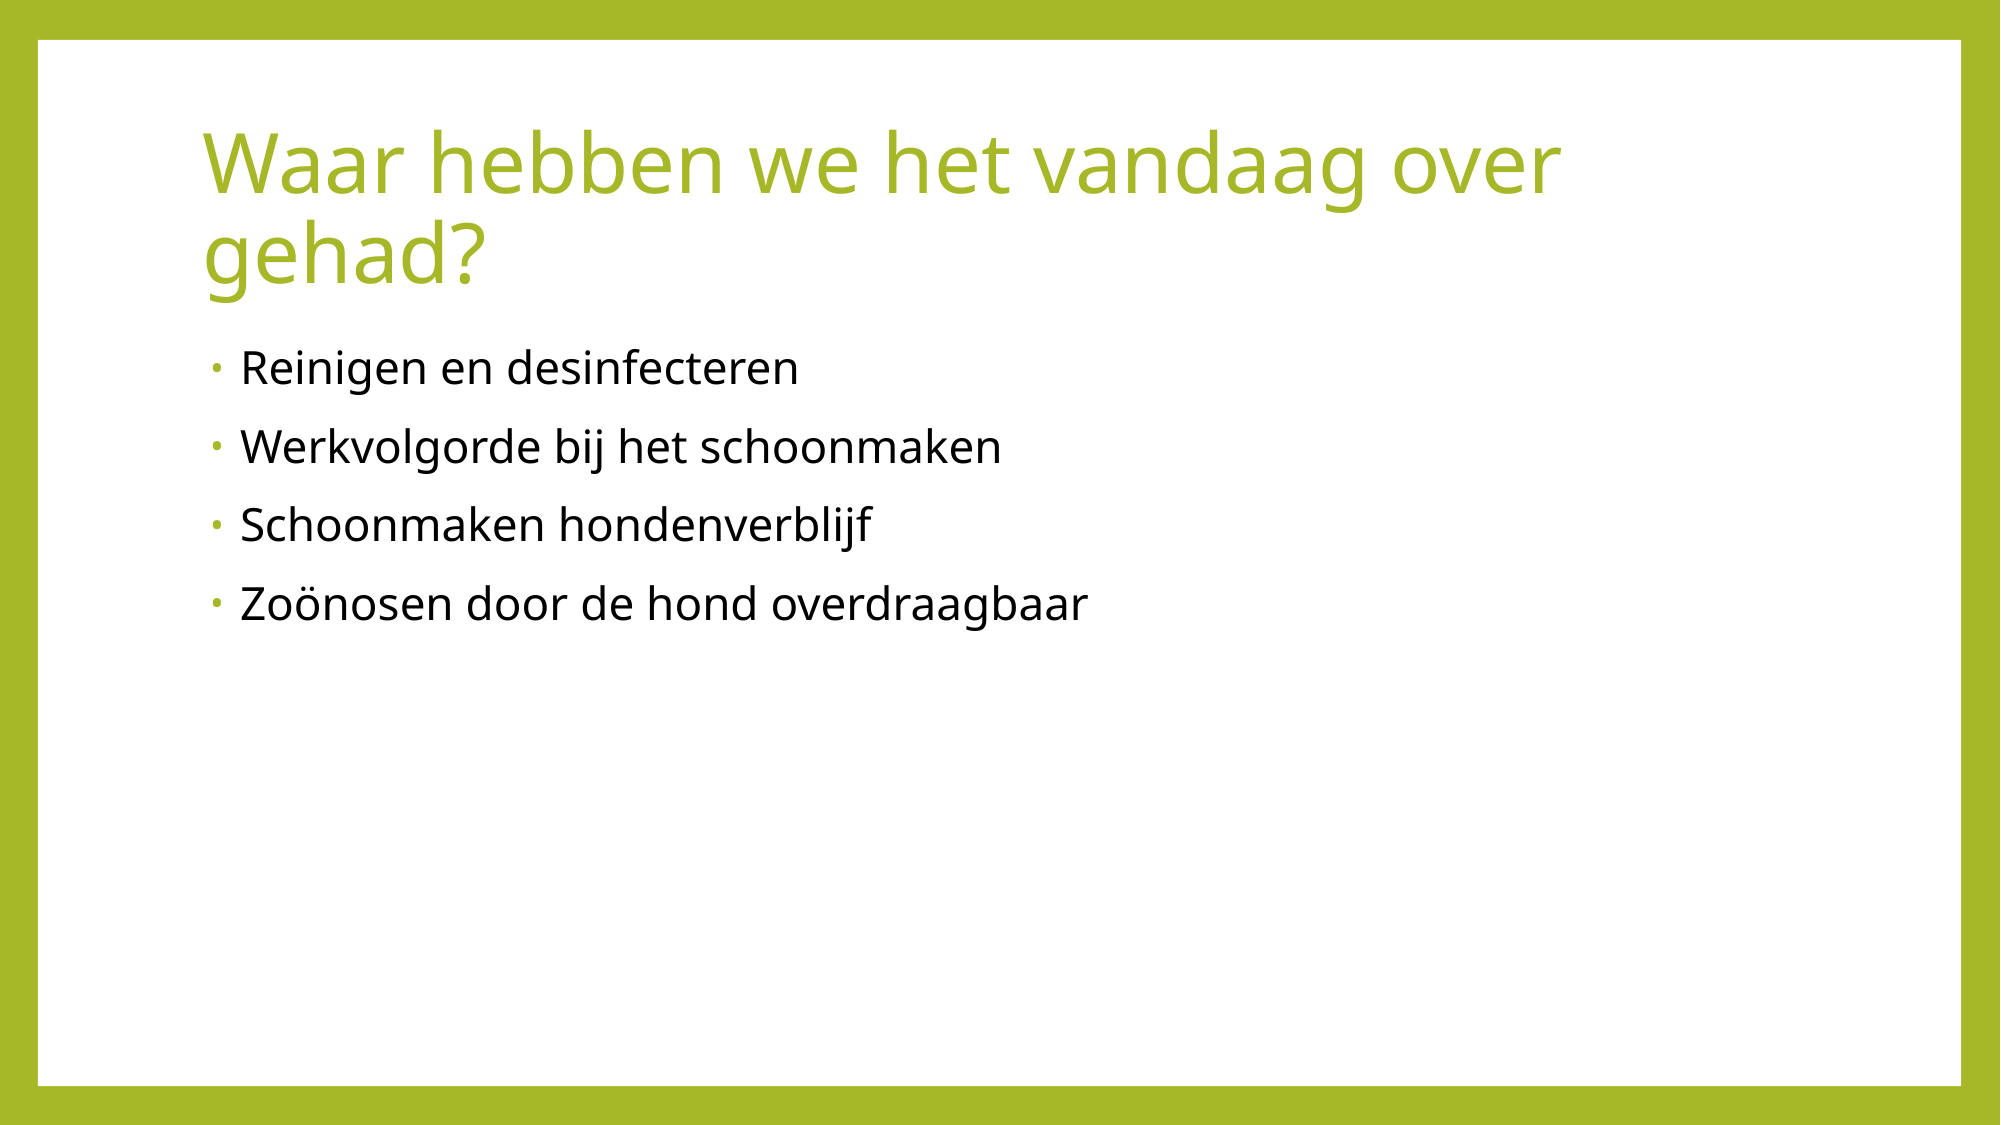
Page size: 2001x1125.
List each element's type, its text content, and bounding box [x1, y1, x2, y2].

list Reinigen en desinfecteren Werkvolgorde bij het schoonmaken Schoonmaken hondenverblijf Zoönosen door de hond overdraagbaar [187, 337, 1808, 1000]
title Waar hebben we het vandaag over gehad? [187, 99, 1808, 323]
